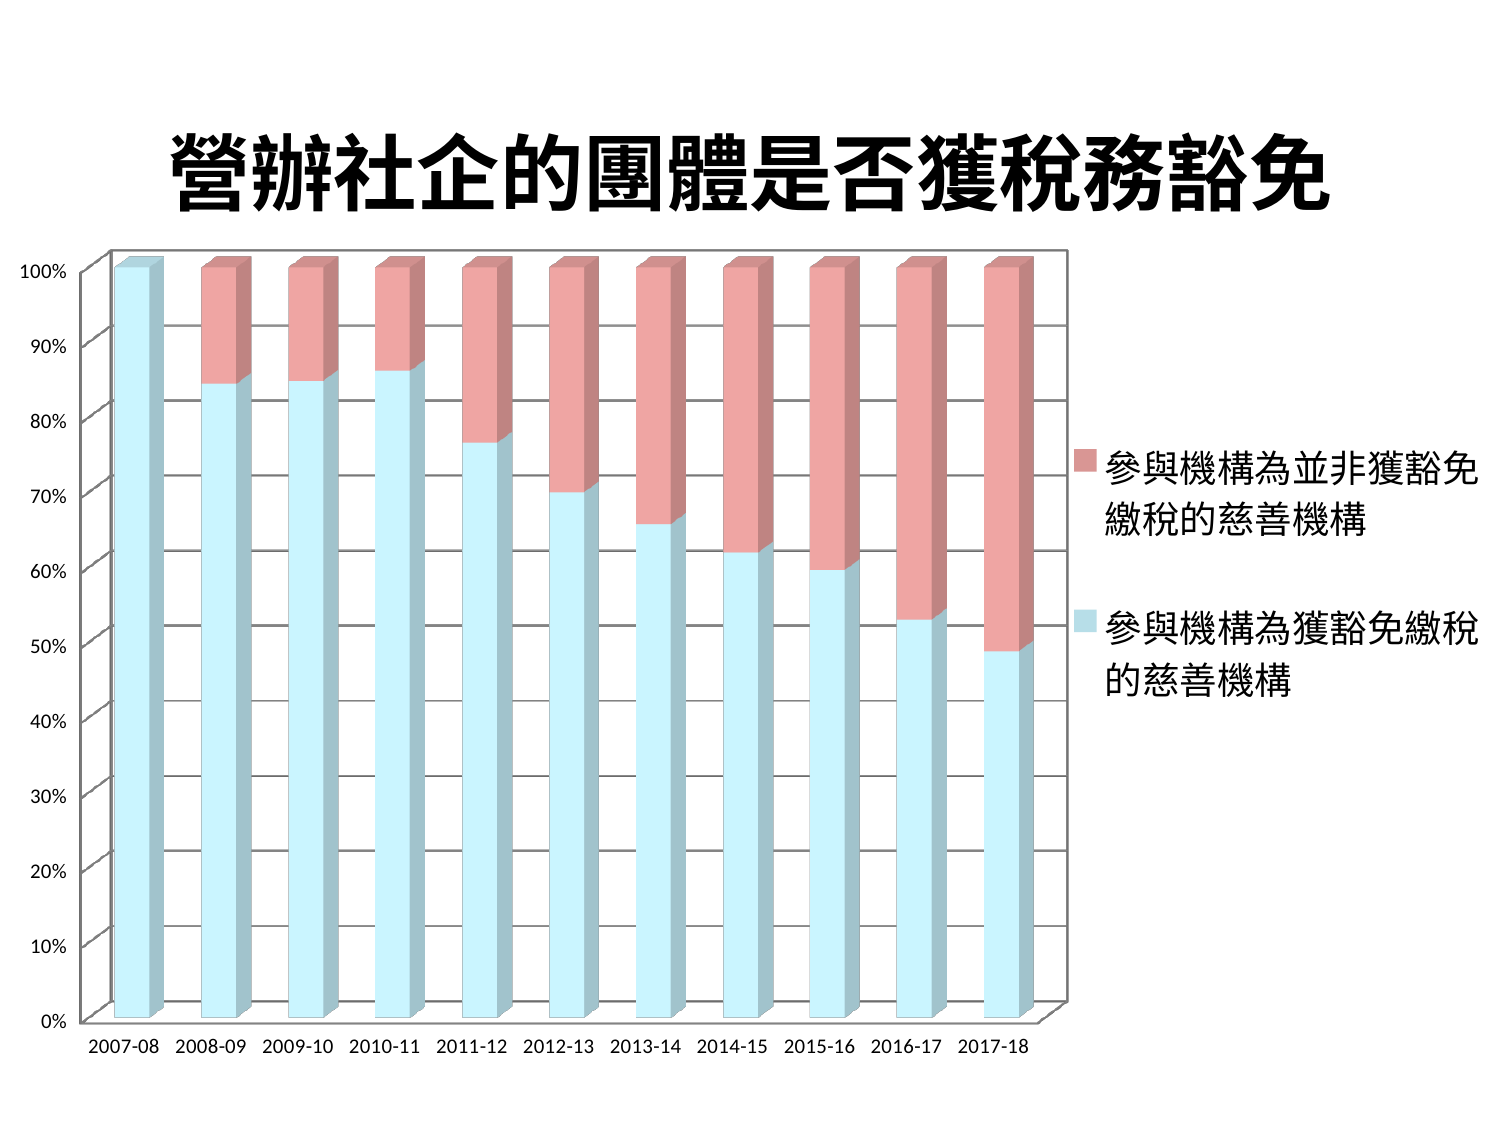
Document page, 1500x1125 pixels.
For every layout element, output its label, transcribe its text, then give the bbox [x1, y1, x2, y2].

title 營辦社企的團體是否獲稅務豁免 [0, 101, 1500, 219]
chart [0, 219, 1500, 1125]
